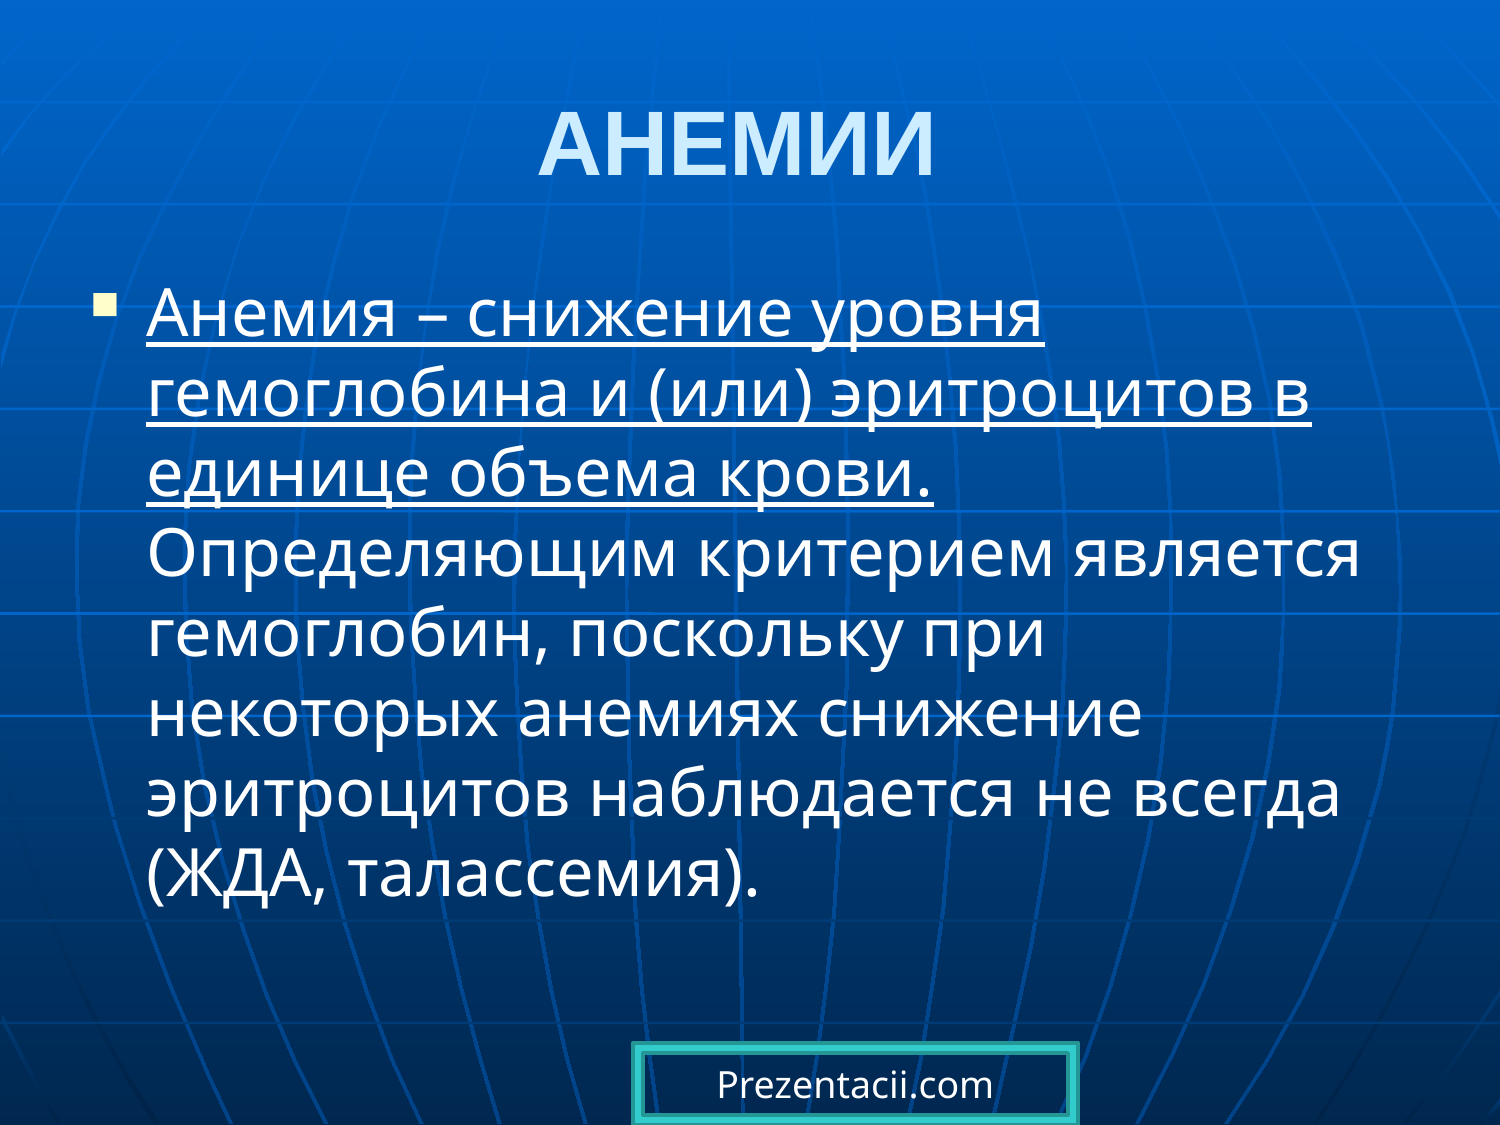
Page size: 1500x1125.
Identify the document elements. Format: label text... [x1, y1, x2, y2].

title АНЕМИИ [74, 45, 1426, 233]
text_box Prezentacii.com [631, 1041, 1080, 1125]
list Анемия – снижение уровня гемоглобина и (или) эритроцитов в единице объема крови. Определяющим критерием является гемоглобин, поскольку при некоторых анемиях снижение эритроцитов наблюдается не всегда (ЖДА, талассемия). [74, 262, 1426, 1006]
